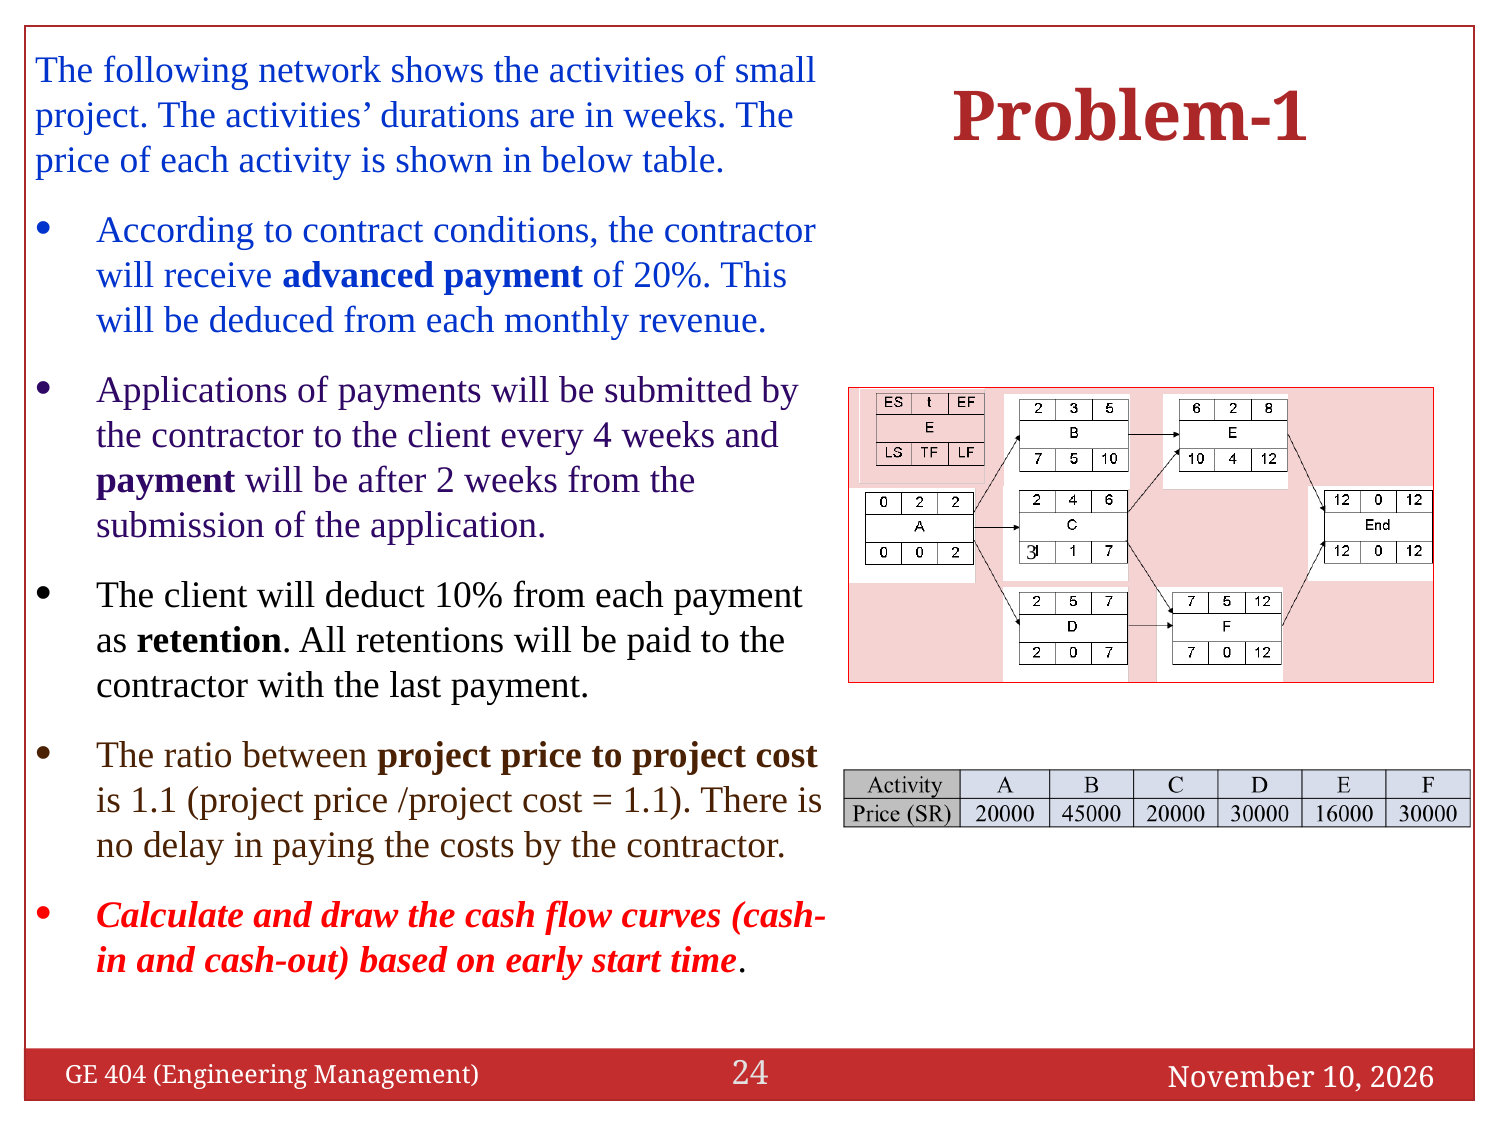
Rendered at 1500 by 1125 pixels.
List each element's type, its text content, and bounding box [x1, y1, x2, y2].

text_box The following network shows the activities of small project. The activities’ durations are in weeks. The price of each activity is shown in below table. According to contract conditions, the contractor will receive advanced payment of 20%. This will be deduced from each monthly revenue. Applications of payments will be submitted by the contractor to the client every 4 weeks and payment will be after 2 weeks from the submission of the application. The client will deduct 10% from each payment as retention. All retentions will be paid to the contractor with the last payment. The ratio between project price to project cost is 1.1 (project price /project cost = 1.1). There is no delay in paying the costs by the contractor. Calculate and draw the cash flow curves (cash-in and cash-out) based on early start time. [20, 37, 844, 1033]
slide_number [950, 1050, 1450, 1111]
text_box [848, 387, 1434, 683]
footer GE 404 (Engineering Management) [50, 1051, 638, 1112]
title Problem-1 [862, 37, 1400, 162]
picture [843, 762, 1471, 841]
slide_number 24 [699, 1037, 800, 1110]
